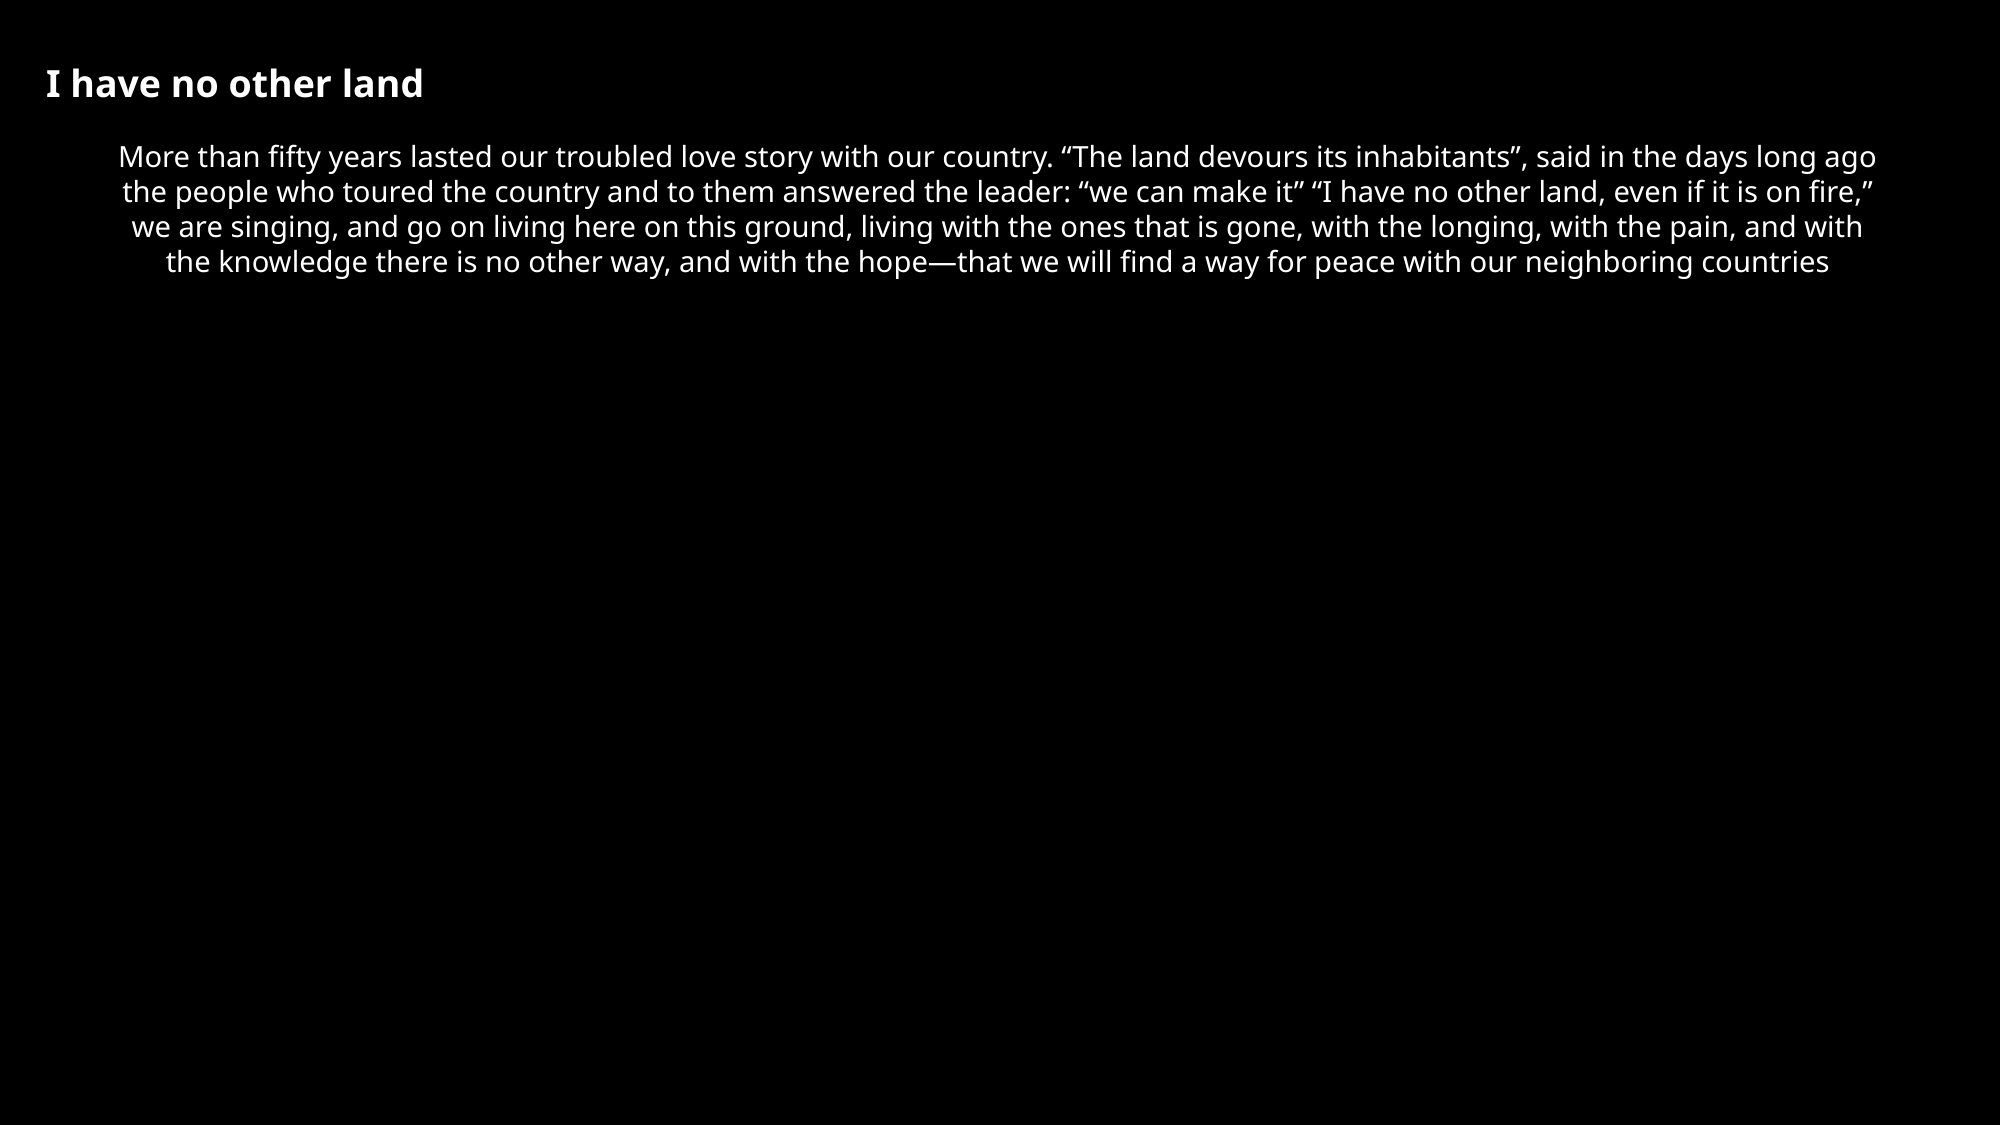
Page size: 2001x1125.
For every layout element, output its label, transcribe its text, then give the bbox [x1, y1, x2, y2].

text_box More than fifty years lasted our troubled love story with our country. “The land devours its inhabitants”, said in the days long ago the people who toured the country and to them answered the leader: “we can make it” “I have no other land, even if it is on fire,” we are singing, and go on living here on this ground, living with the ones that is gone, with the longing, with the pain, and with the knowledge there is no other way, and with the hope—that we will find a way for peace with our neighboring countries [92, 130, 1904, 286]
text_box I have no other land [31, 52, 440, 113]
